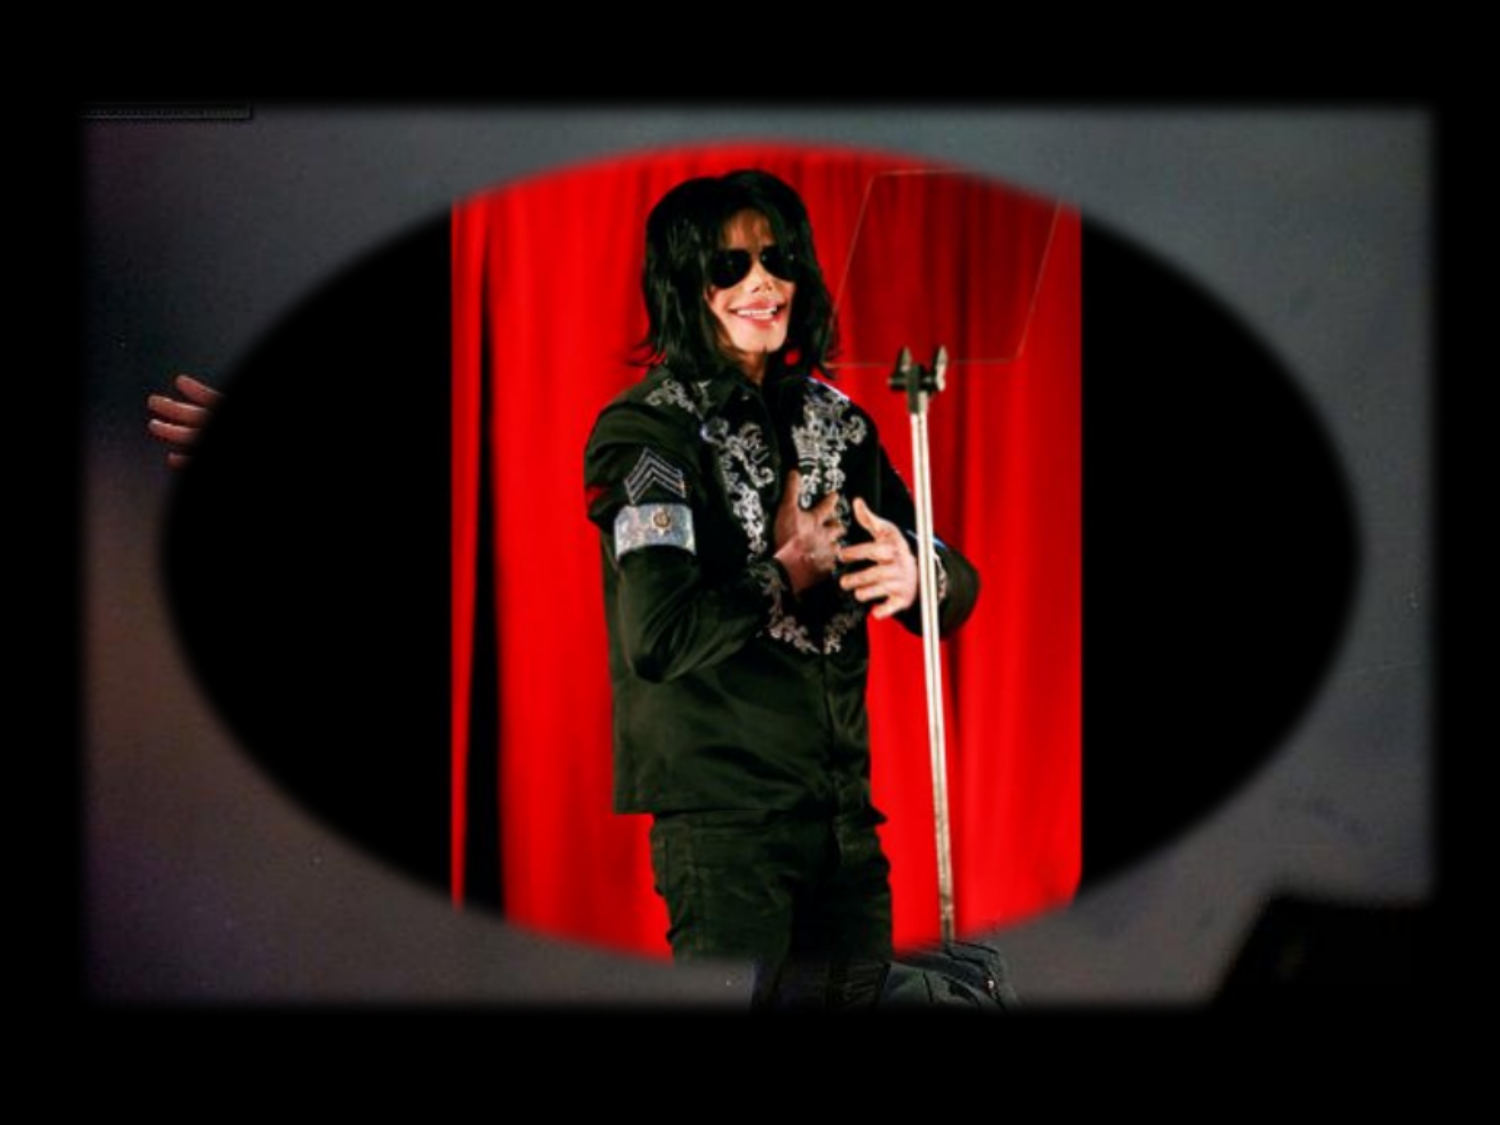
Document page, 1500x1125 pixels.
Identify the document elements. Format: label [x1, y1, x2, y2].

picture [70, 93, 1448, 1020]
